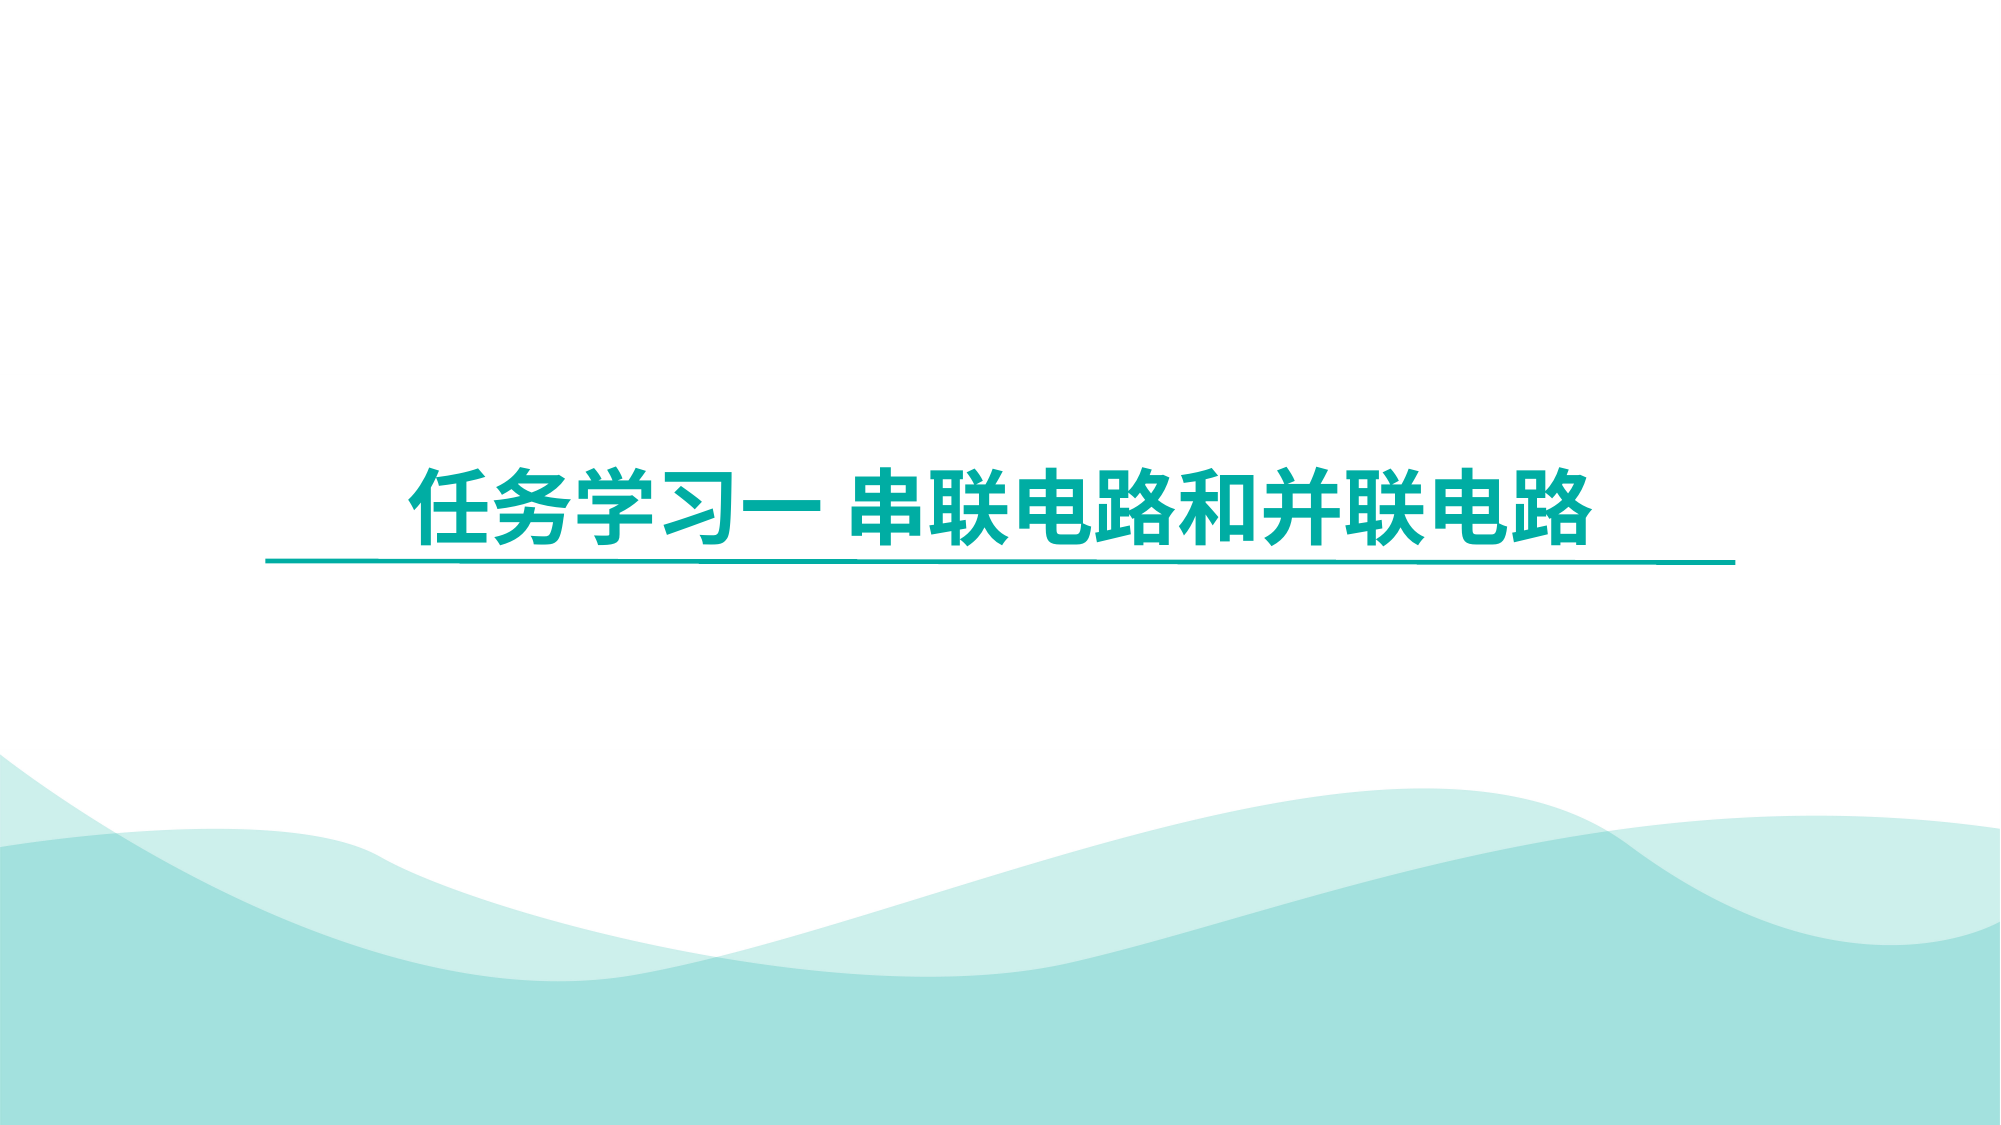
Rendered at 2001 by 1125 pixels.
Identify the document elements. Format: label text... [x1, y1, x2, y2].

picture [0, 0, 2000, 1125]
text_box 任务学习一 串联电路和并联电路 [232, 371, 1769, 555]
